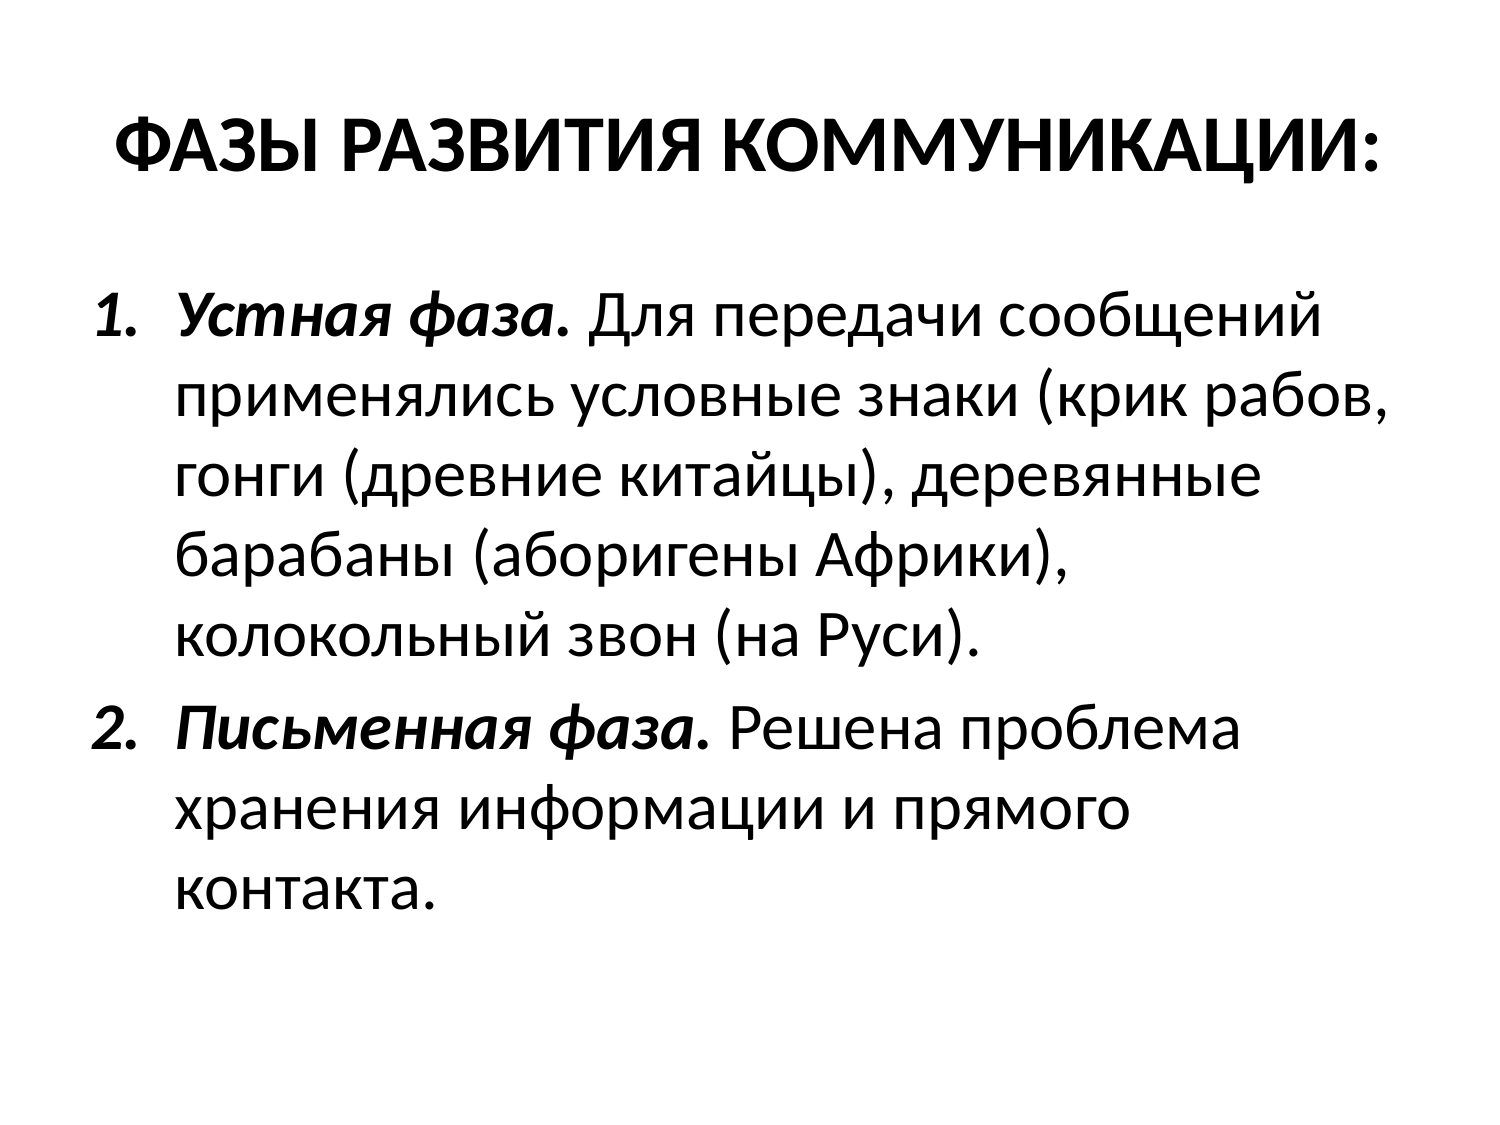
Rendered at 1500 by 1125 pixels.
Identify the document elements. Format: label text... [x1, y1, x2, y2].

list Устная фаза. Для передачи сообщений применялись условные знаки (крик рабов, гонги (древние китайцы), деревянные барабаны (аборигены Африки), колокольный звон (на Руси). Письменная фаза. Решена проблема хранения информации и прямого контакта. [75, 262, 1425, 1005]
title ФАЗЫ РАЗВИТИЯ КОММУНИКАЦИИ: [75, 45, 1425, 233]
